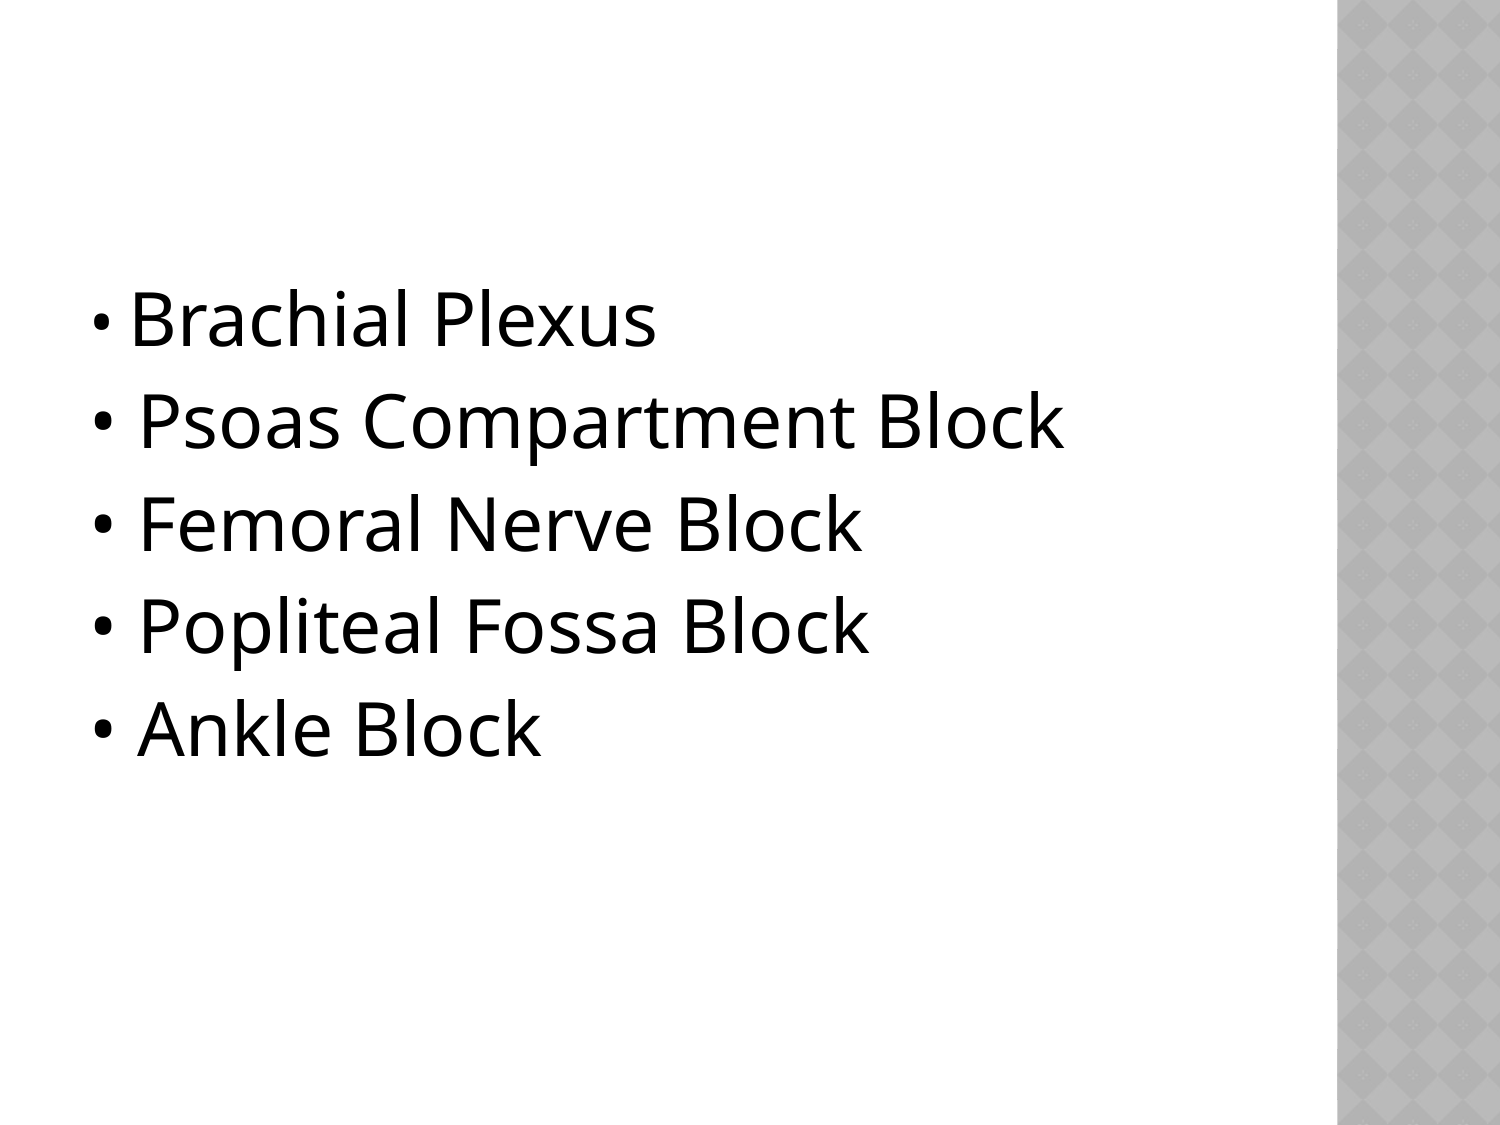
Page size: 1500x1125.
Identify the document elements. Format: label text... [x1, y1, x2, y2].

list • Brachial Plexus • Psoas Compartment Block • Femoral Nerve Block • Popliteal Fossa Block • Ankle Block [75, 264, 1263, 1059]
